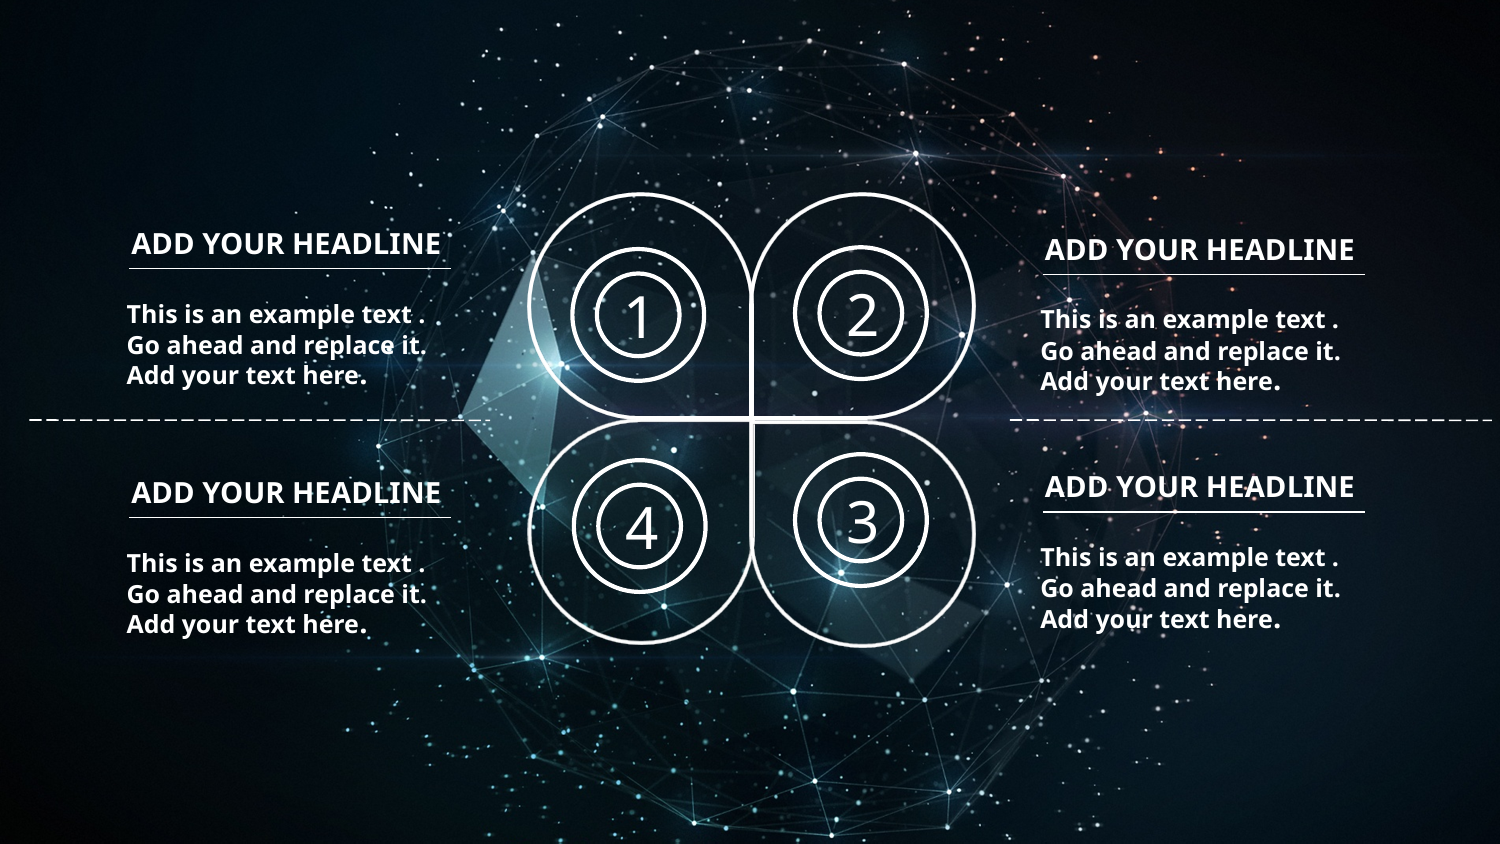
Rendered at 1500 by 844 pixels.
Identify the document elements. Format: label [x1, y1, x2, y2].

text_box [1025, 461, 1372, 643]
text_box [527, 192, 976, 648]
picture [0, 0, 1500, 844]
text_box [1025, 223, 1372, 406]
text_box [111, 466, 458, 649]
text_box [111, 217, 458, 400]
